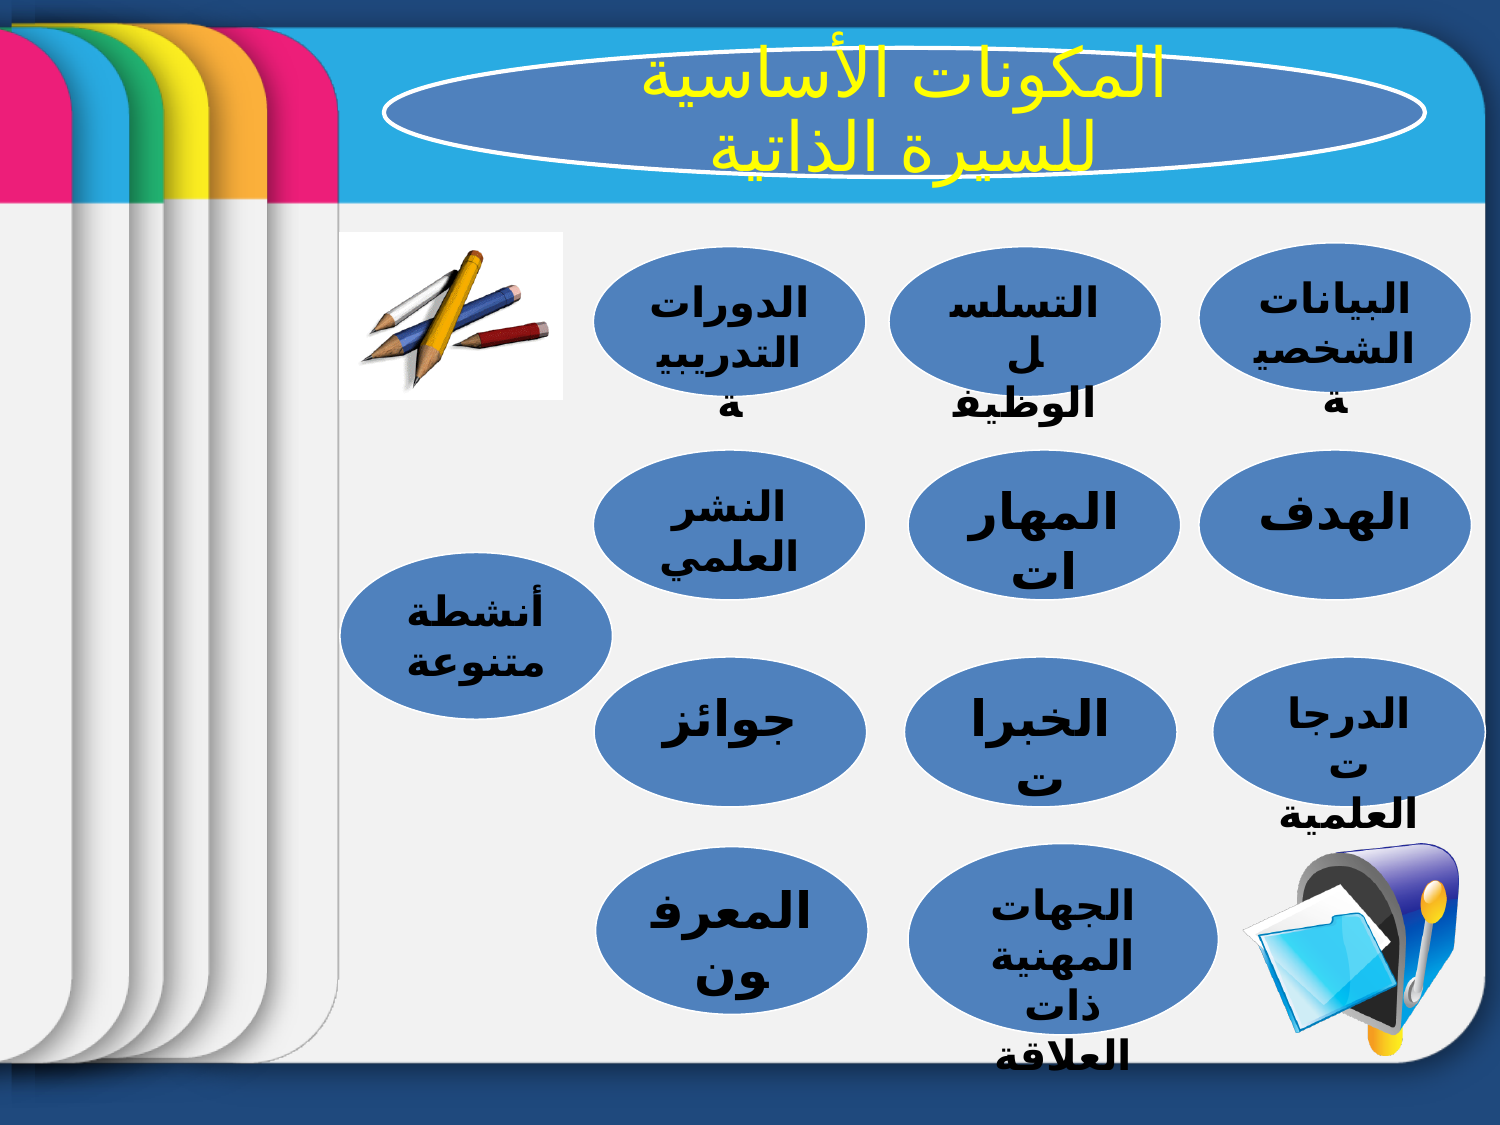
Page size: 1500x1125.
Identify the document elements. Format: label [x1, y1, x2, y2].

picture [1241, 843, 1459, 1057]
list [339, 205, 1500, 1063]
text_box [383, 47, 1426, 178]
picture [0, 0, 1500, 1125]
